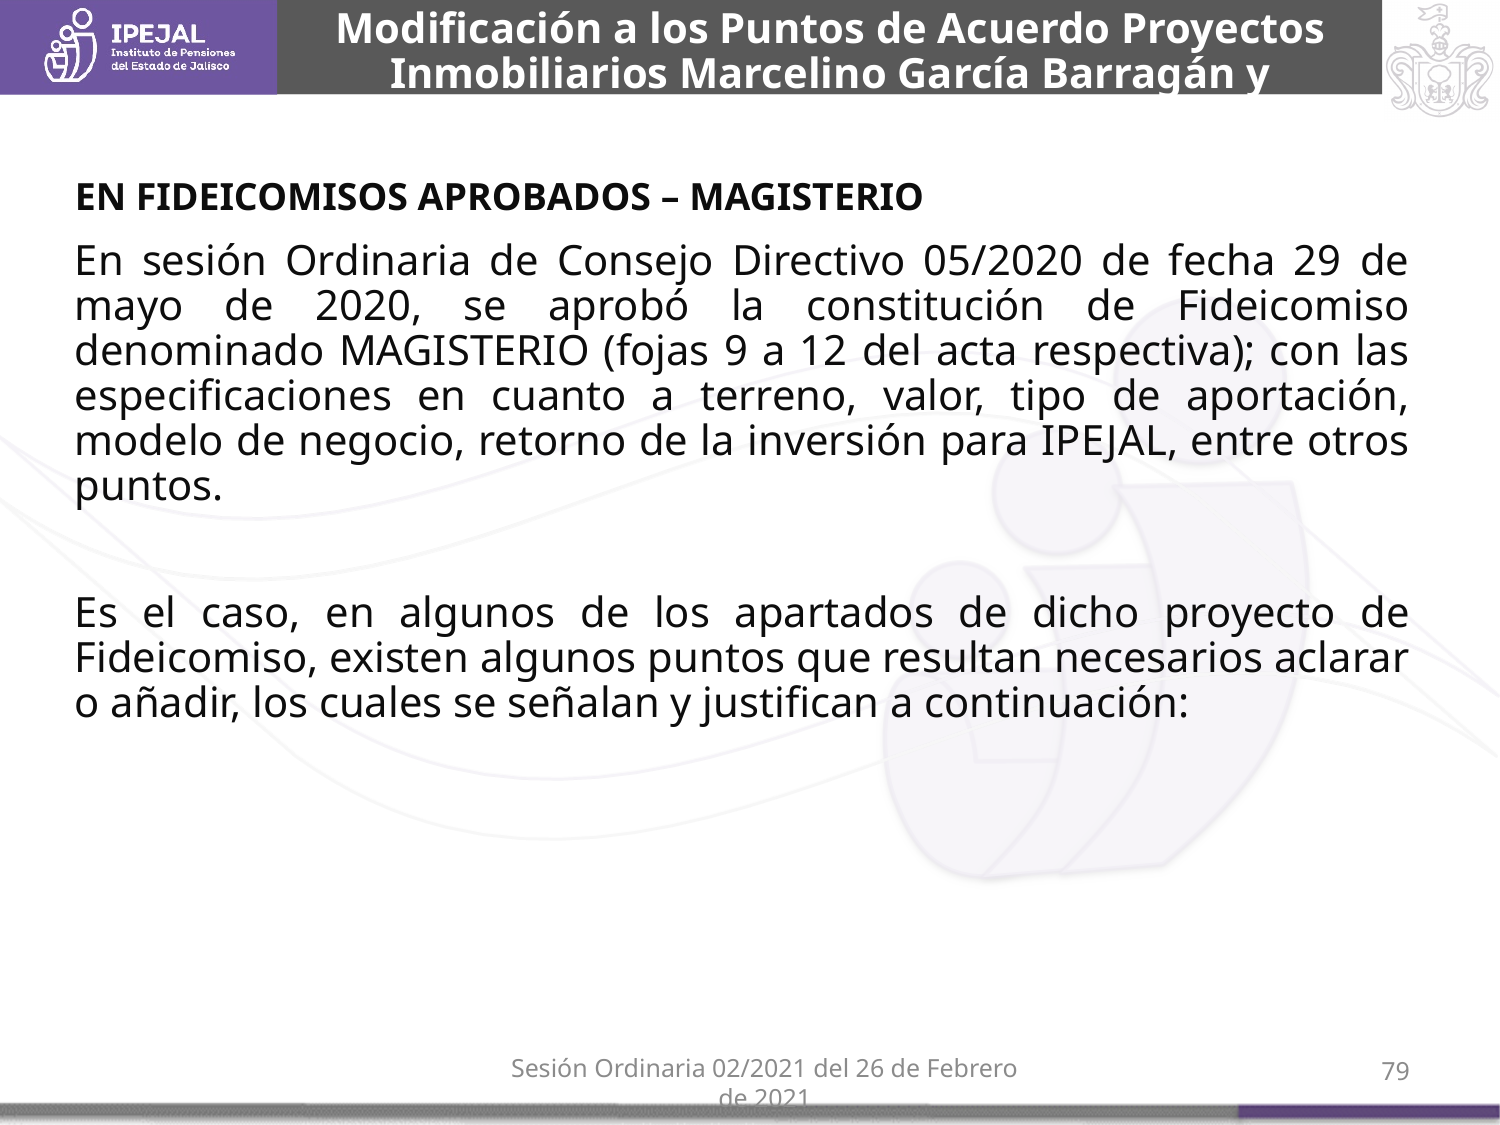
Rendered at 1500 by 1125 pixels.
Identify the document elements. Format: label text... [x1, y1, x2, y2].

picture [0, 0, 278, 94]
text_box Sesión Ordinaria 02/2021 del 26 de Febrero de 2021 [483, 1052, 1046, 1113]
picture [0, 1103, 1500, 1125]
slide_number 78 [1074, 1042, 1425, 1103]
list Modificación a los Puntos de Acuerdo Proyectos Inmobiliarios Marcelino García Barragán y Magisterio [277, 0, 1385, 69]
list EN FIDEICOMISOS APROBADOS – MAGISTERIO En sesión Ordinaria de Consejo Directivo 05/2020 de fecha 29 de mayo de 2020, se aprobó la constitución de Fideicomiso denominado MAGISTERIO (fojas 9 a 12 del acta respectiva); con las especificaciones en cuanto a terreno, valor, tipo de aportación, modelo de negocio, retorno de la inversión para IPEJAL, entre otros puntos. Es el caso, en algunos de los apartados de dicho proyecto de Fideicomiso, existen algunos puntos que resultan necesarios aclarar o añadir, los cuales se señalan y justifican a continuación: [59, 170, 1425, 770]
